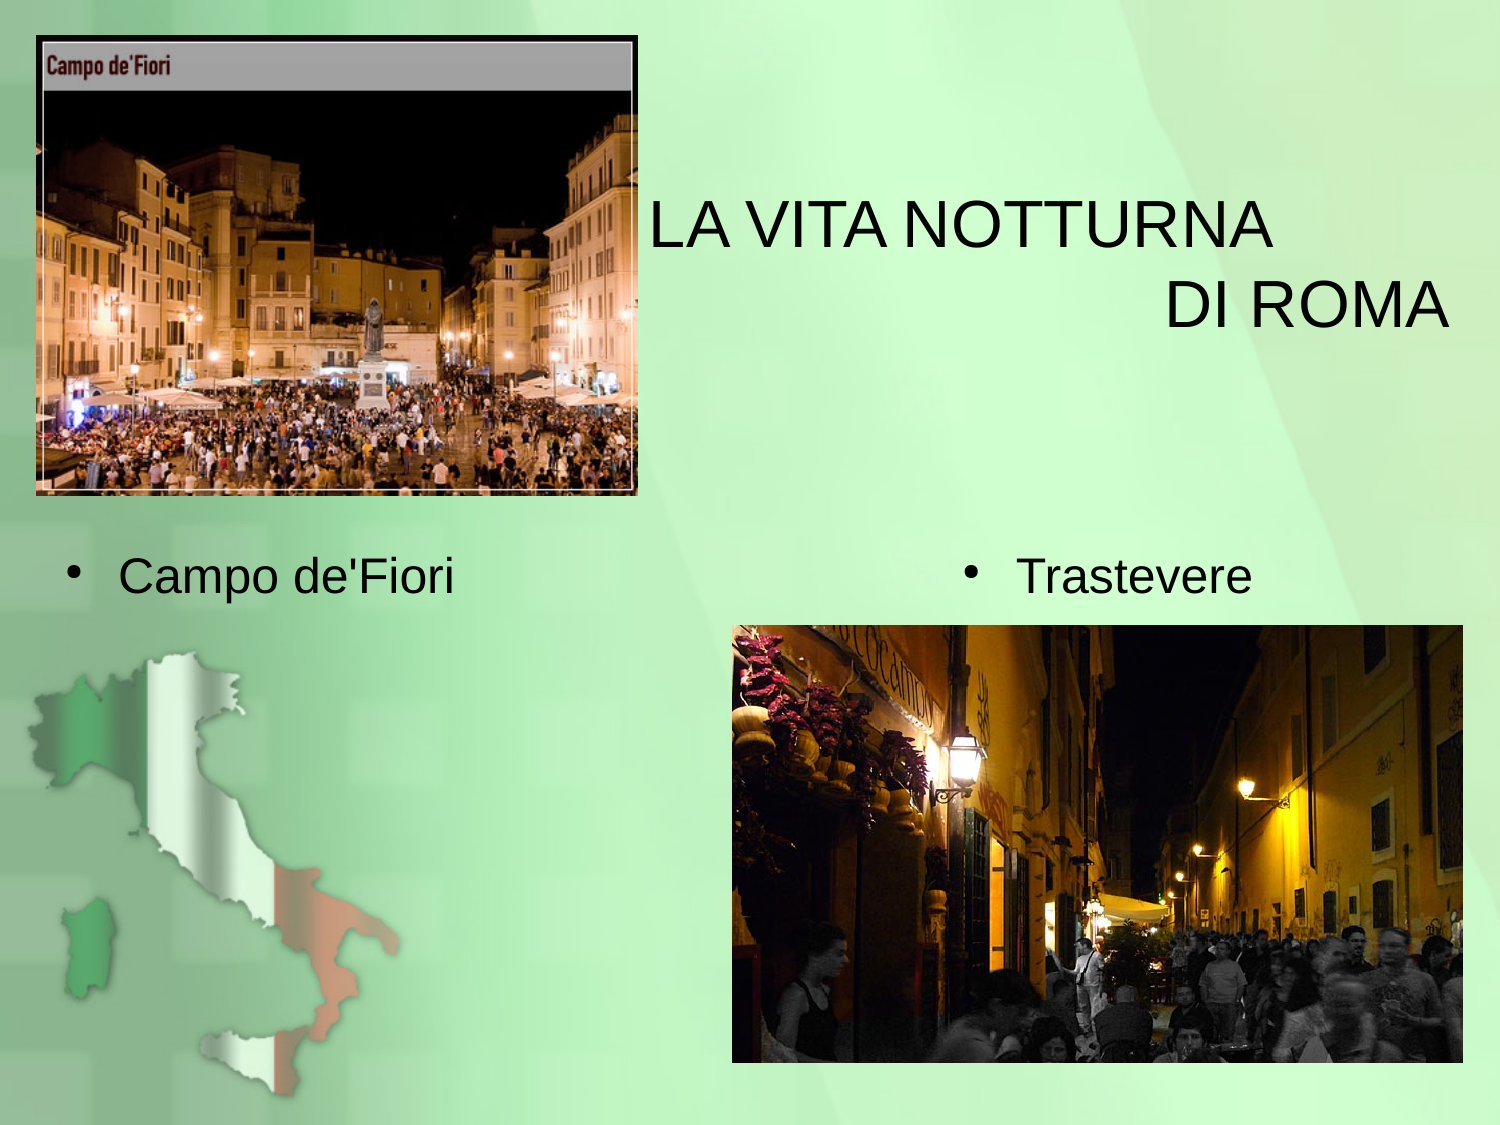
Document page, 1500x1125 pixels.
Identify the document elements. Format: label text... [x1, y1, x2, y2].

list Campo de'Fiori [46, 543, 554, 898]
list Trastevere [944, 543, 1452, 624]
title LA VITA NOTTURNA DI ROMA [643, 166, 1500, 355]
picture [0, 0, 1500, 1125]
